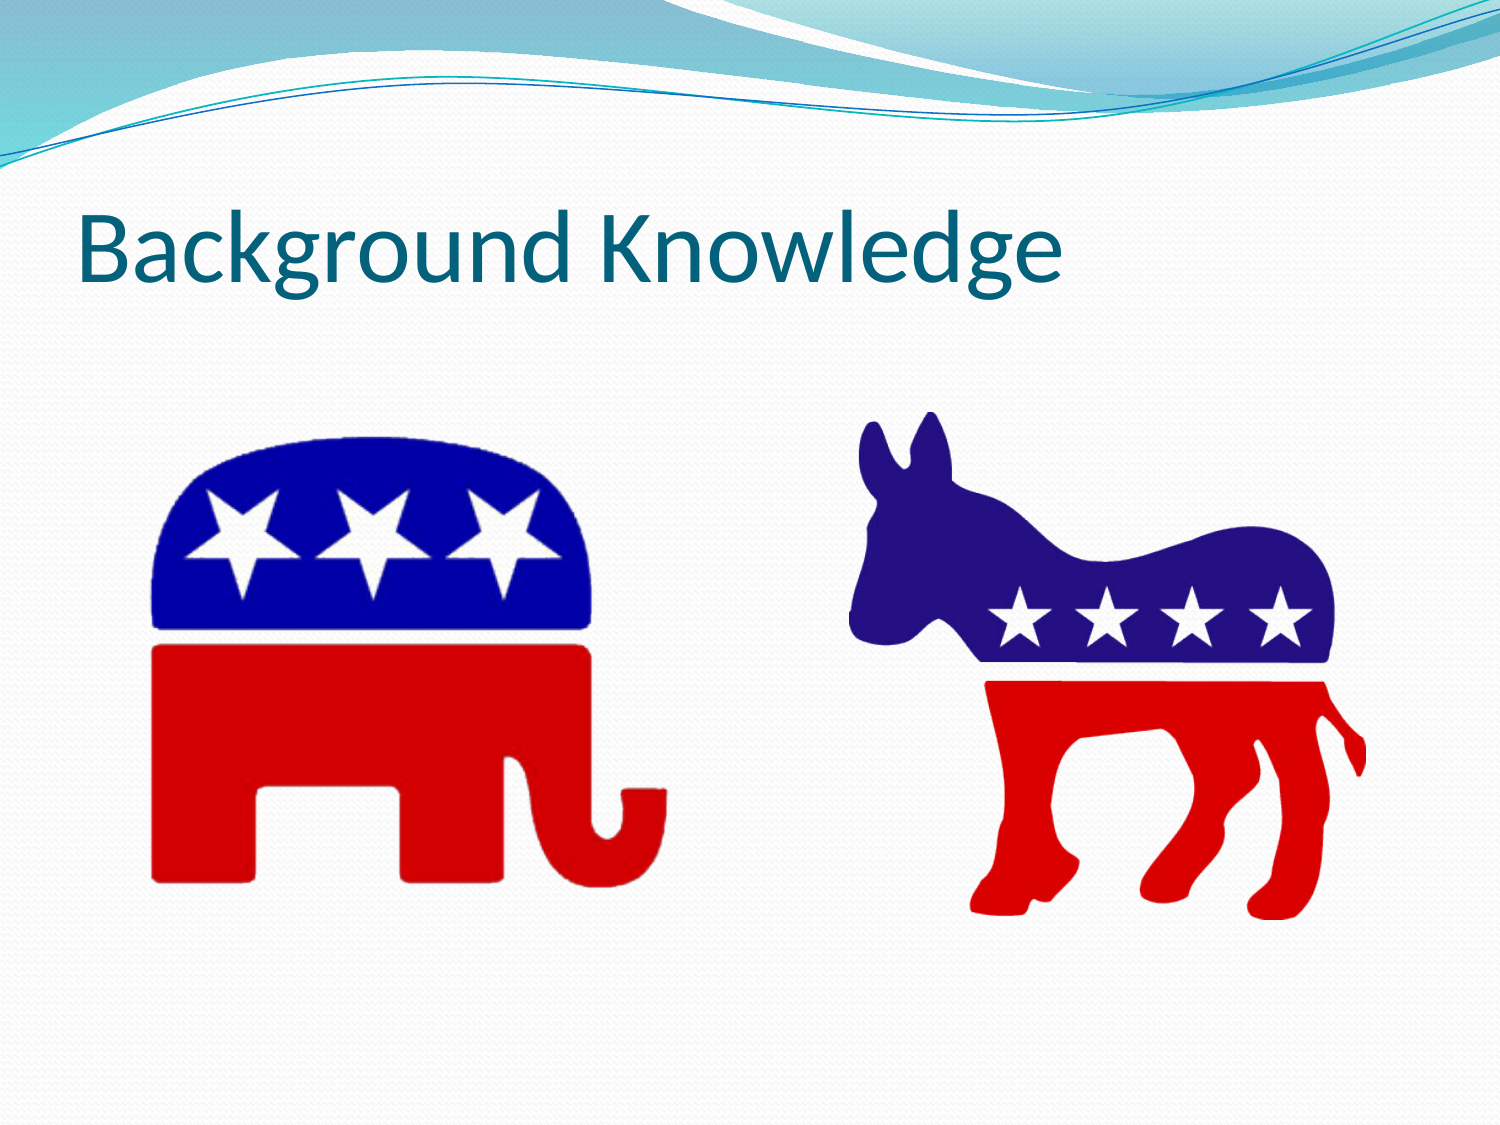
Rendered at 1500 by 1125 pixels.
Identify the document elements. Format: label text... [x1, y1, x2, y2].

picture [849, 412, 1366, 920]
picture [74, 412, 742, 913]
title Background Knowledge [75, 115, 1425, 303]
